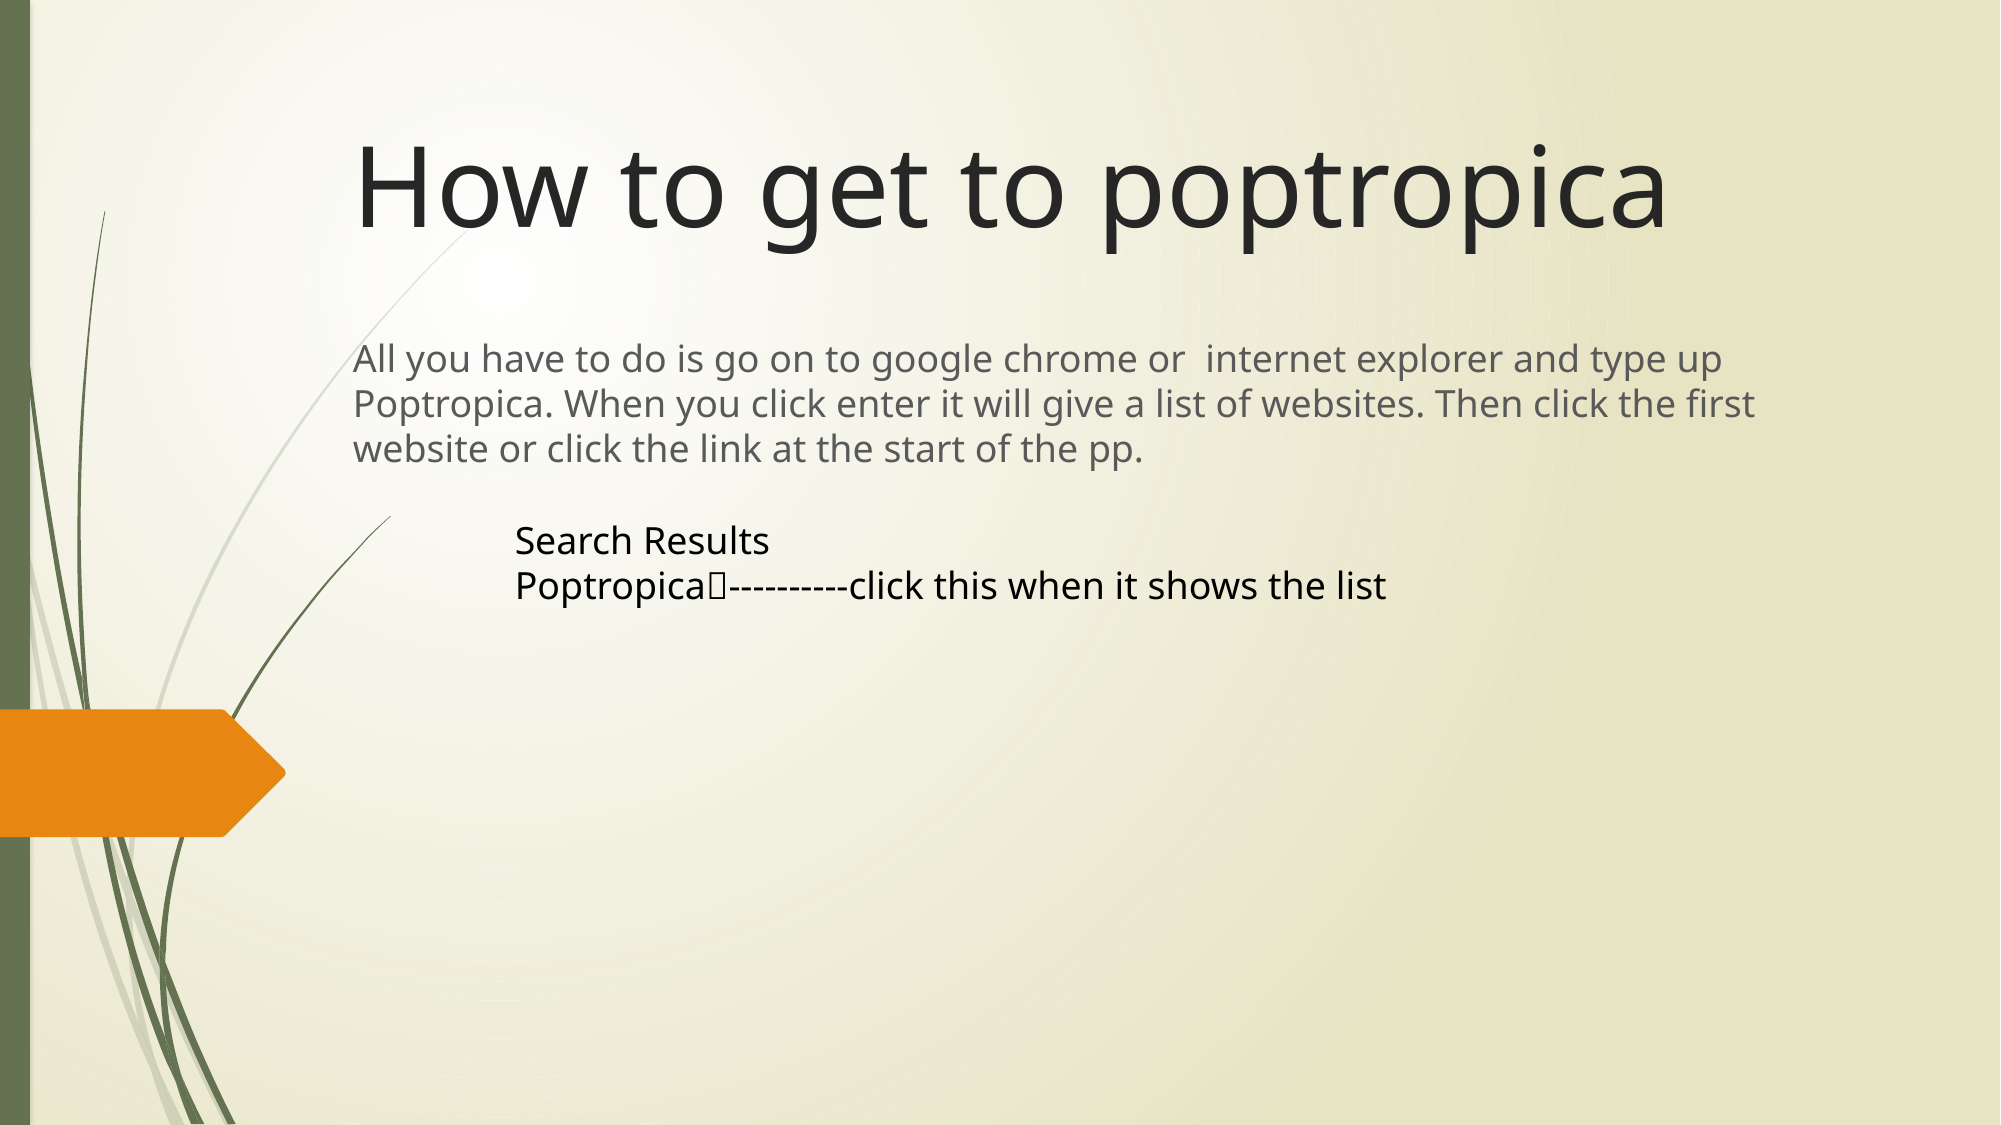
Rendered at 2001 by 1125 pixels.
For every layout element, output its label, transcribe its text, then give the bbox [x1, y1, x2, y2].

subtitle All you have to do is go on to google chrome or internet explorer and type up Poptropica. When you click enter it will give a list of websites. Then click the first website or click the link at the start of the pp. [337, 327, 1801, 513]
title How to get to poptropica [337, 63, 1801, 258]
text_box Search Results Poptropica----------click this when it shows the list [500, 509, 1500, 615]
